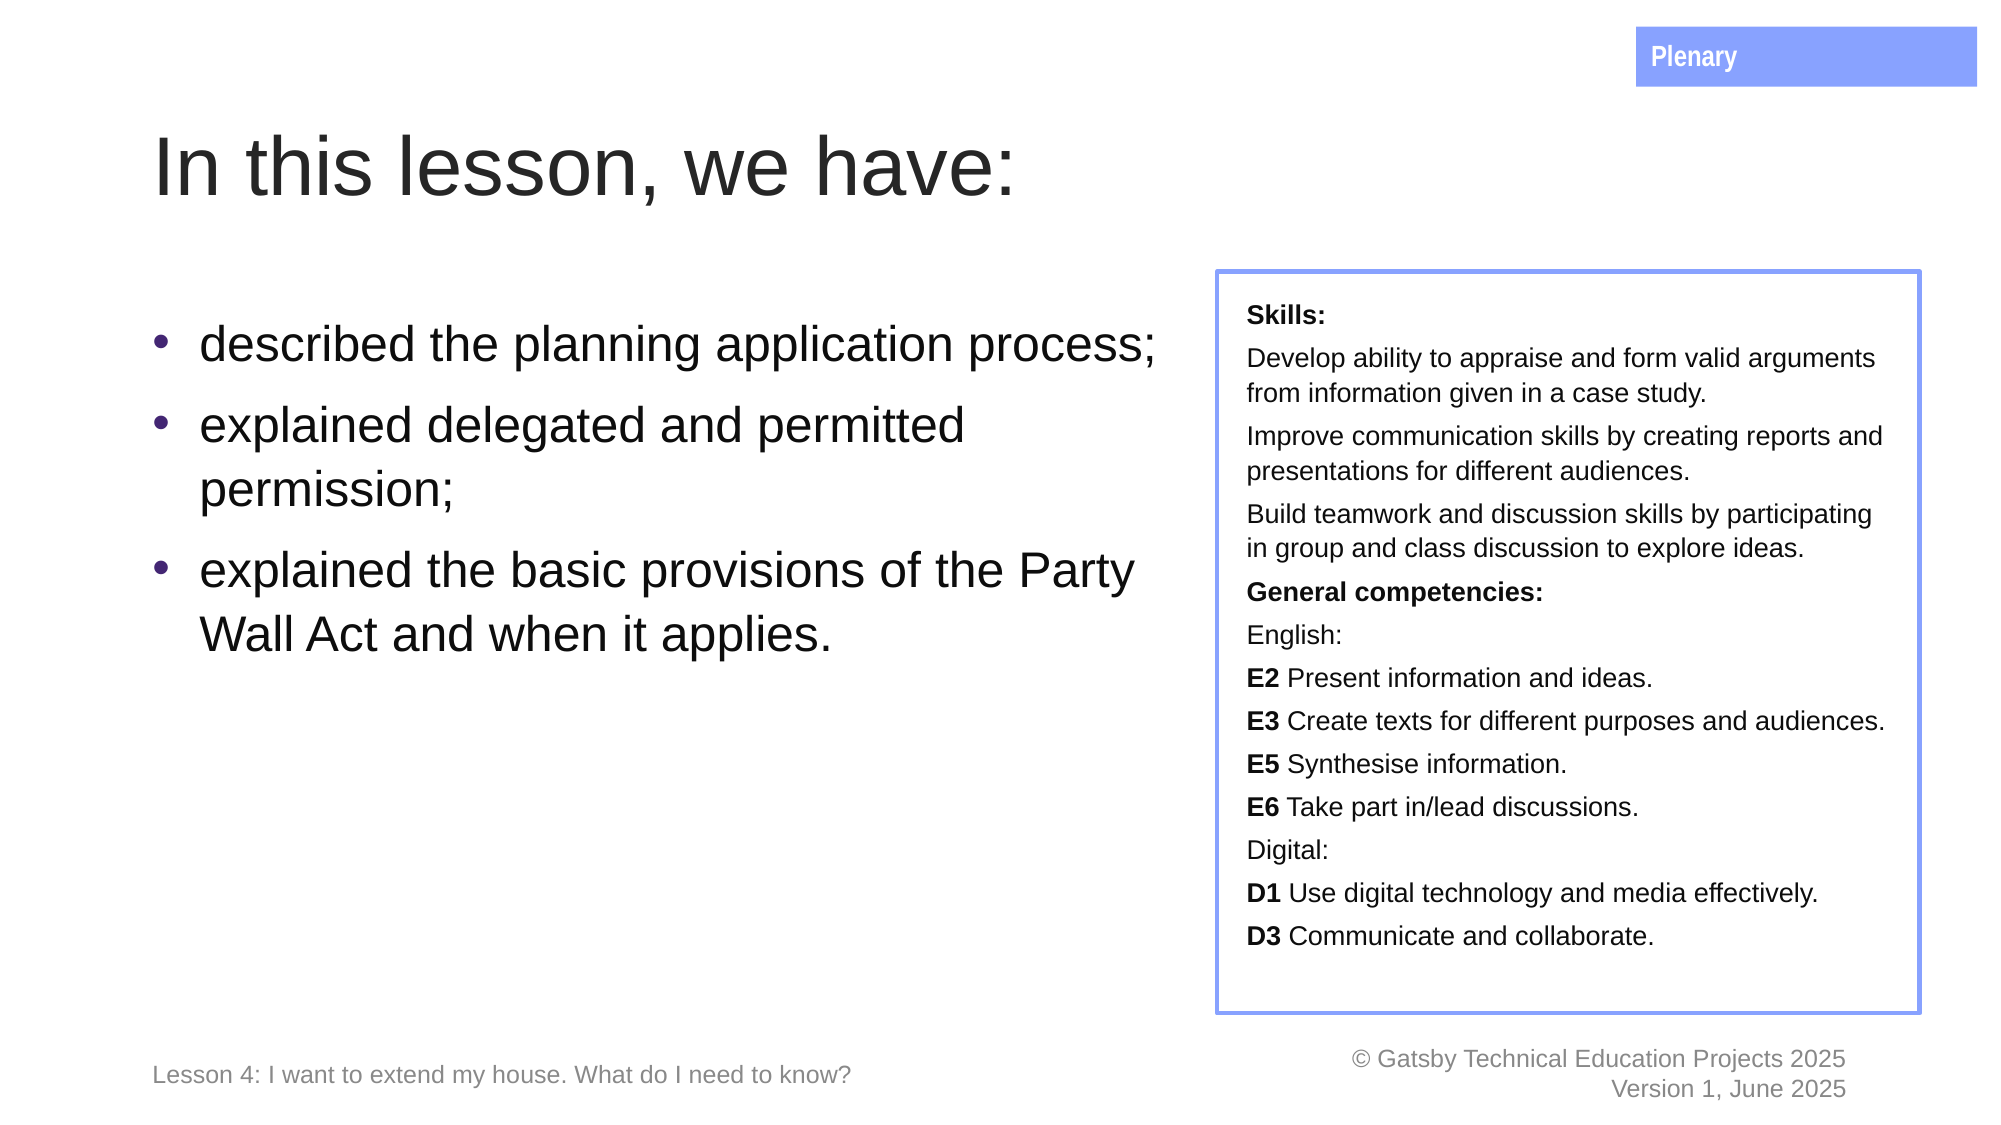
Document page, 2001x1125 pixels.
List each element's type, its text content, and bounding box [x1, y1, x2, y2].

title In this lesson, we have: [137, 59, 1863, 278]
list described the planning application process; explained delegated and permitted permission; explained the basic provisions of the Party Wall Act and when it applies. [137, 299, 1188, 1014]
text_box Skills: Develop ability to appraise and form valid arguments from information given in a case study. Improve communication skills by creating reports and presentations for different audiences. Build teamwork and discussion skills by participating in group and class discussion to explore ideas. General competencies: English: E2 Present information and ideas. E3 Create texts for different purposes and audiences. E5 Synthesise information. E6 Take part in/lead discussions. Digital: D1 Use digital technology and media effectively. D3 Communicate and collaborate. [1217, 271, 1920, 1014]
list Lesson 4: I want to extend my house. What do I need to know? [137, 1042, 947, 1103]
list Plenary [1636, 26, 1978, 87]
